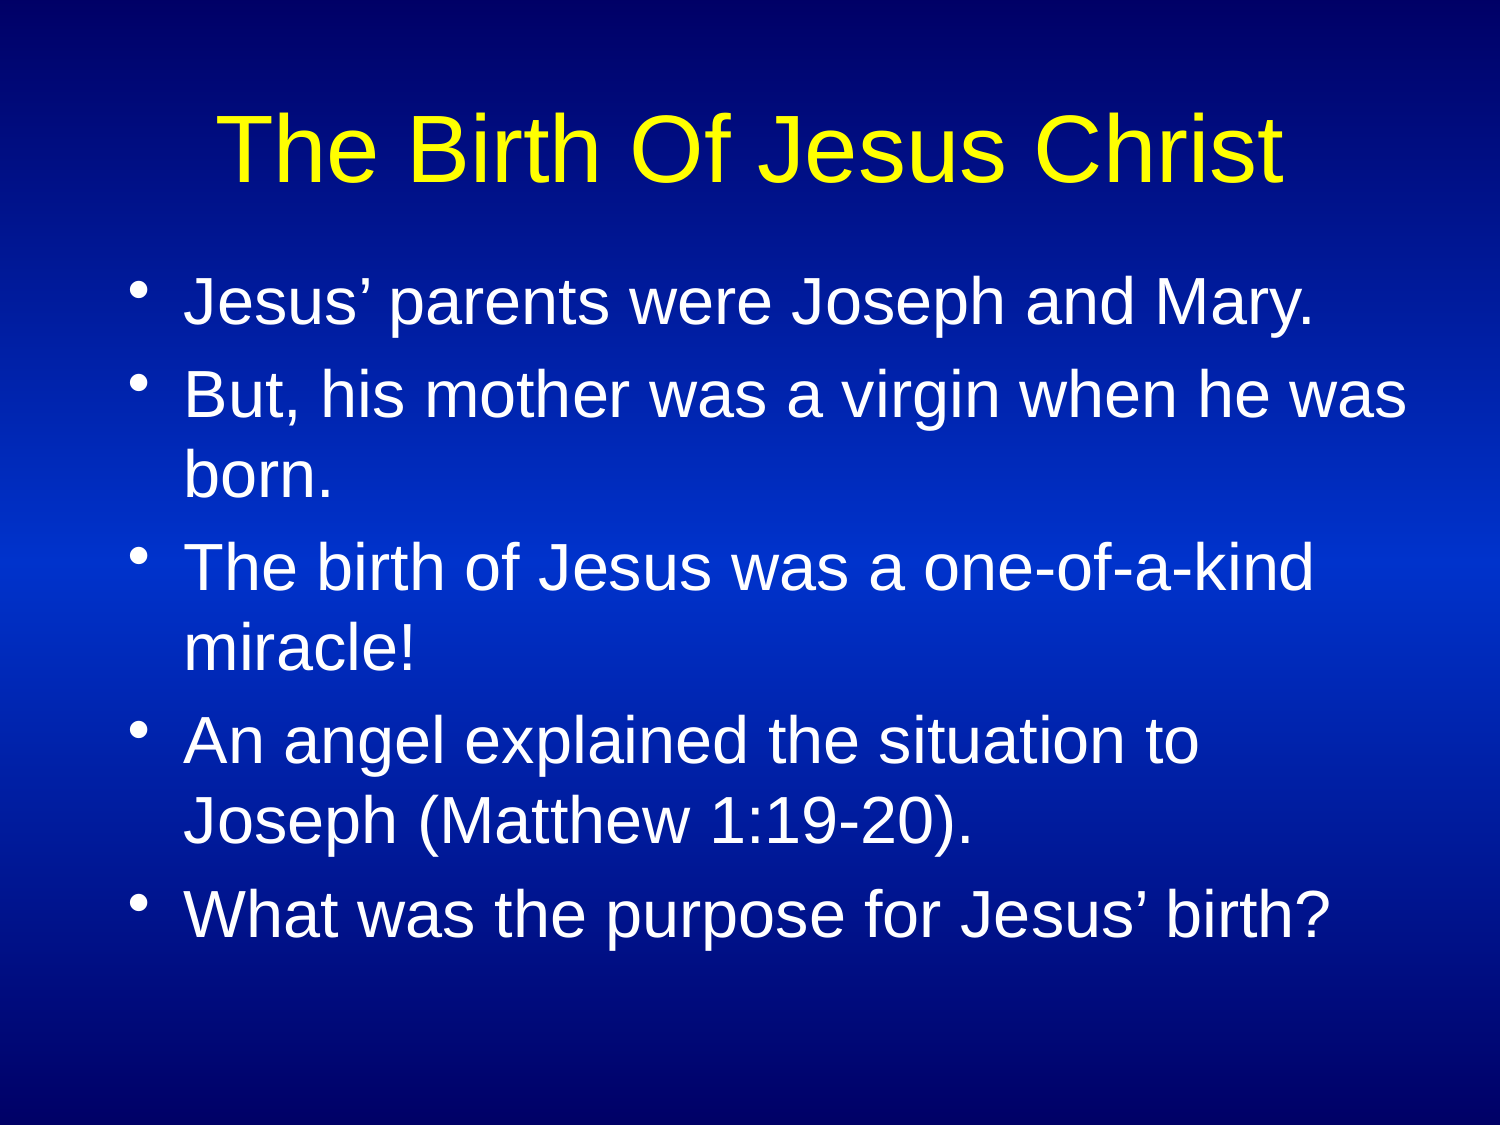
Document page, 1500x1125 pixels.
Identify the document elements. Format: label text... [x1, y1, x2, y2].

title The Birth Of Jesus Christ [37, 50, 1463, 238]
list Jesus’ parents were Joseph and Mary. But, his mother was a virgin when he was born. The birth of Jesus was a one-of-a-kind miracle! An angel explained the situation to Joseph (Matthew 1:19-20). What was the purpose for Jesus’ birth? [112, 249, 1438, 1063]
